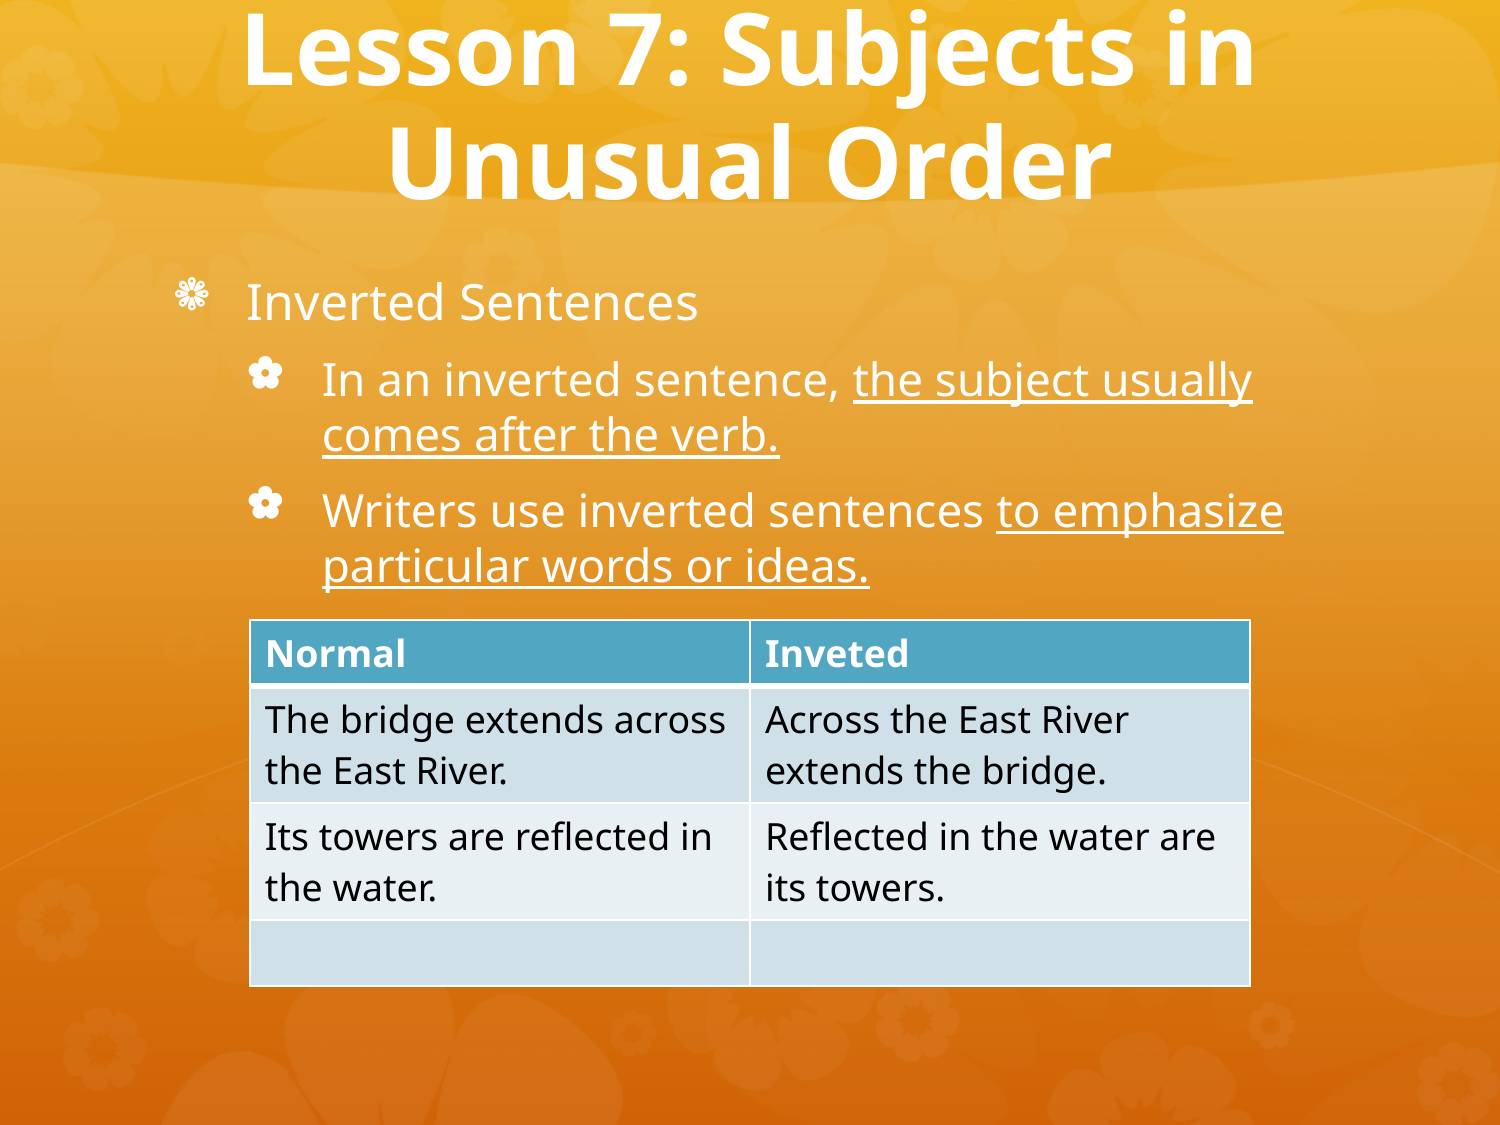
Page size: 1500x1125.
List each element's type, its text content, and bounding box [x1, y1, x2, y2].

table_cell [251, 921, 749, 985]
table_cell Across the East River extends the bridge. [751, 689, 1249, 802]
table_cell [751, 921, 1249, 985]
list Inverted Sentences In an inverted sentence, the subject usually comes after the verb. Writers use inverted sentences to emphasize particular words or ideas. [156, 262, 1344, 967]
table_header Normal [251, 621, 749, 683]
table_cell The bridge extends across the East River. [251, 689, 749, 802]
table_header Inveted [751, 621, 1249, 683]
picture [0, 0, 1500, 1125]
table_cell Reflected in the water are its towers. [751, 804, 1249, 919]
table_cell Its towers are reflected in the water. [251, 804, 749, 919]
title Lesson 7: Subjects in Unusual Order [127, 14, 1372, 203]
